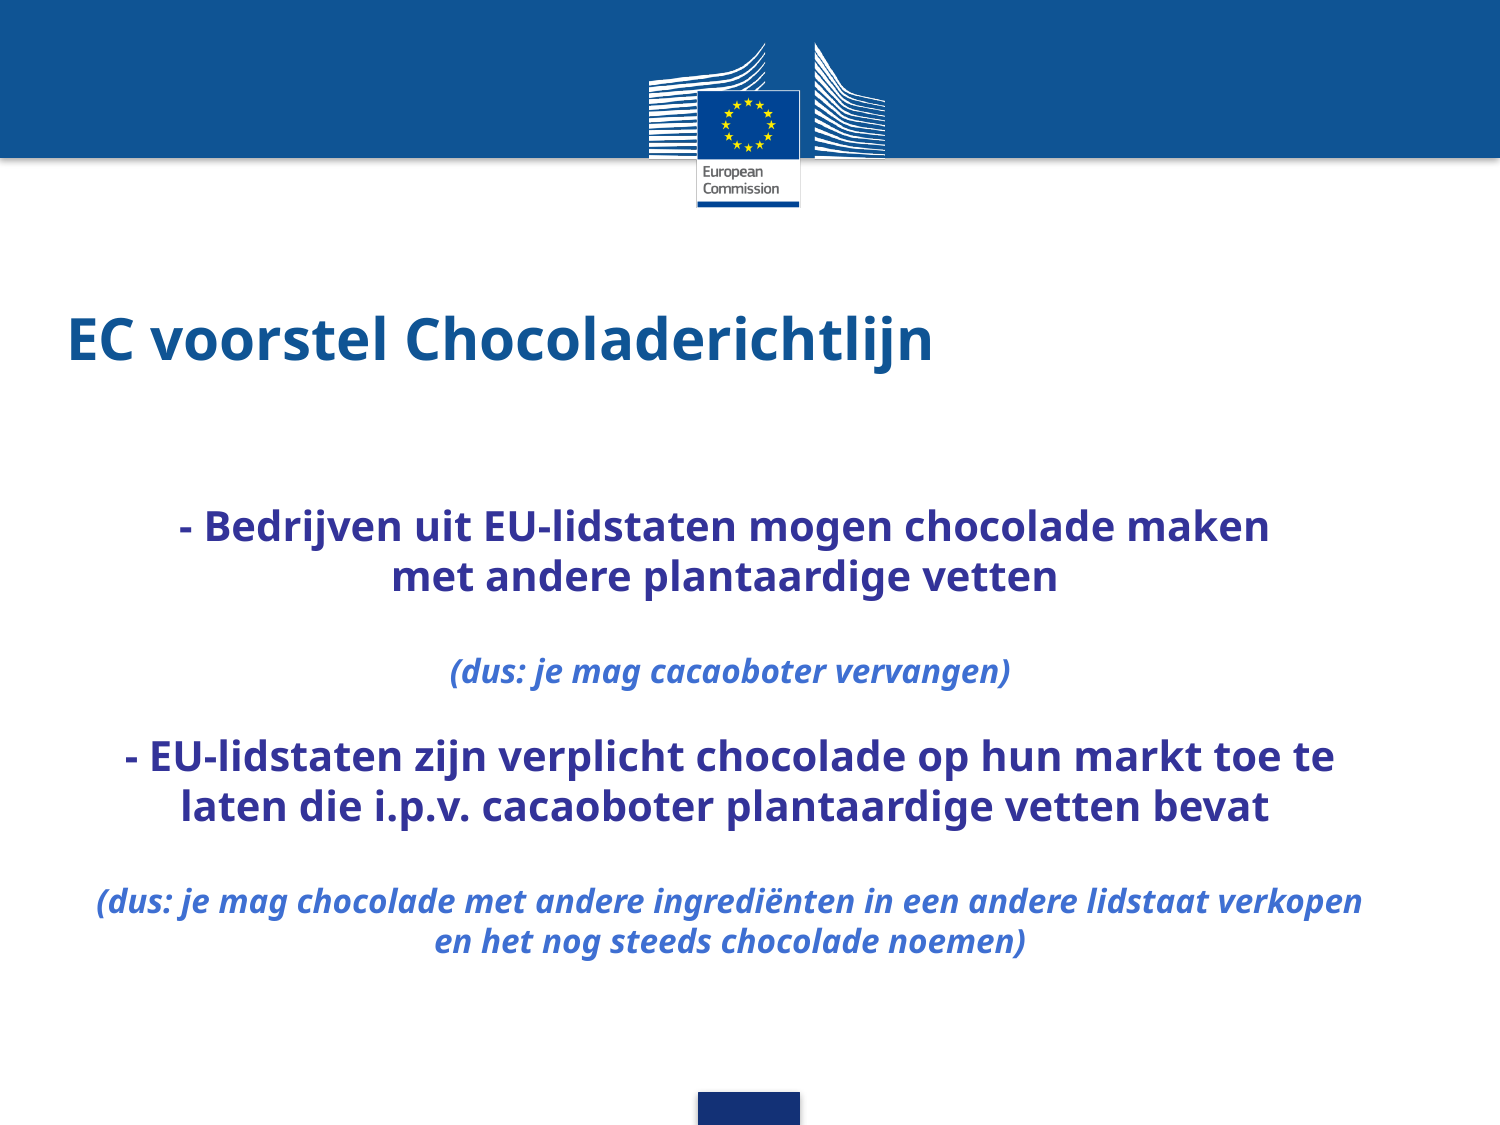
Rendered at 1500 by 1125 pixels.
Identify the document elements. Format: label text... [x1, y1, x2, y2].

text_box EC voorstel Chocoladerichtlijn [51, 243, 1270, 431]
title - Bedrijven uit EU-lidstaten mogen chocolade maken met andere plantaardige vetten (dus: je mag cacaoboter vervangen) - EU-lidstaten zijn verplicht chocolade op hun markt toe te laten die i.p.v. cacaoboter plantaardige vetten bevat (dus: je mag chocolade met andere ingrediënten in een andere lidstaat verkopen en het nog steeds chocolade noemen) [4, 432, 1399, 1118]
picture [649, 42, 885, 208]
